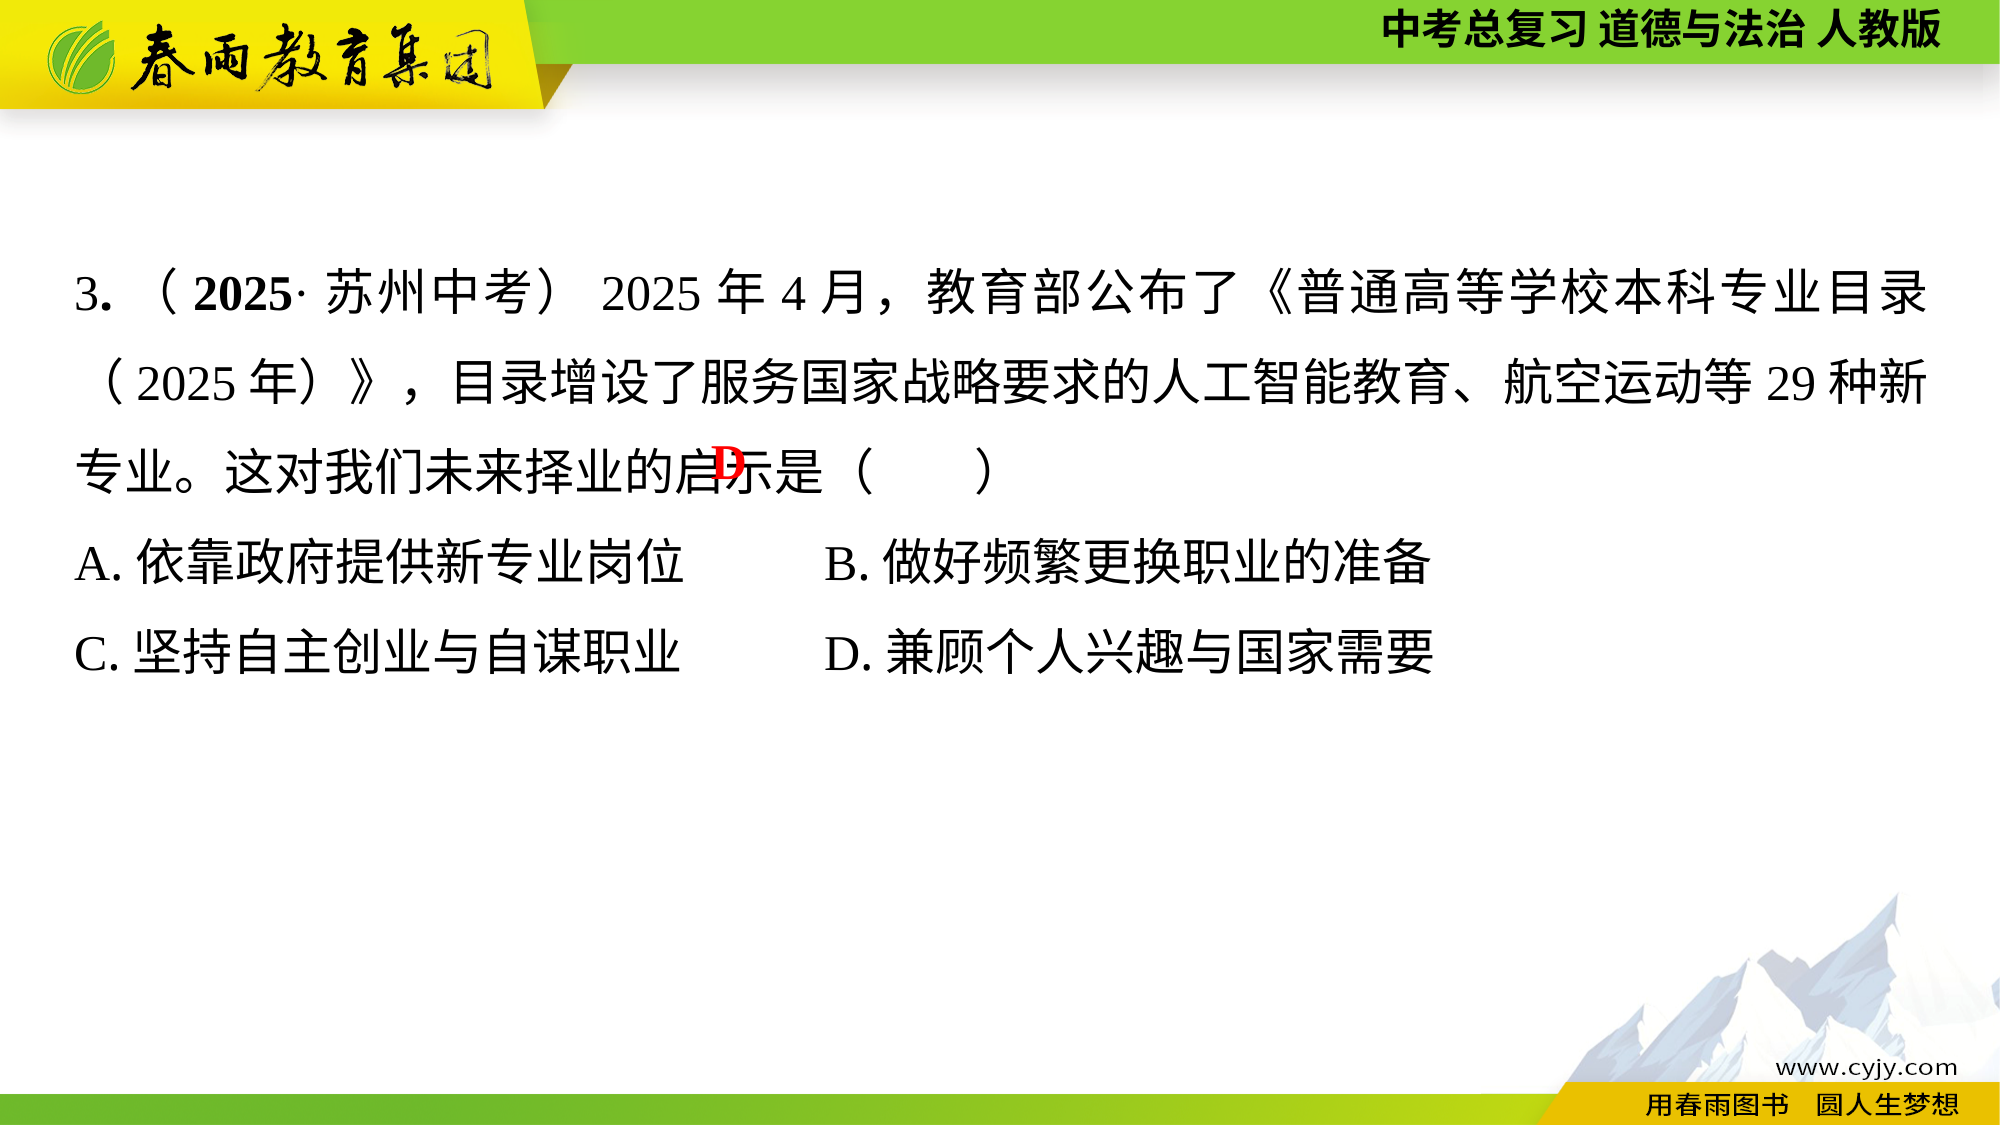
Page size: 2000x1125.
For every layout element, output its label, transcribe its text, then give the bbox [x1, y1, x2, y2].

picture [0, 0, 2000, 1125]
list 3.（2025·苏州中考）2025年4月，教育部公布了《普通高等学校本科专业目录（2025年）》，目录增设了服务国家战略要求的人工智能教育、航空运动等29种新专业。这对我们未来择业的启示是（ ） A.依靠政府提供新专业岗位 B.做好频繁更换职业的准备 C.坚持自主创业与自谋职业 D.兼顾个人兴趣与国家需要 [59, 222, 1944, 693]
text_box D [696, 422, 762, 498]
